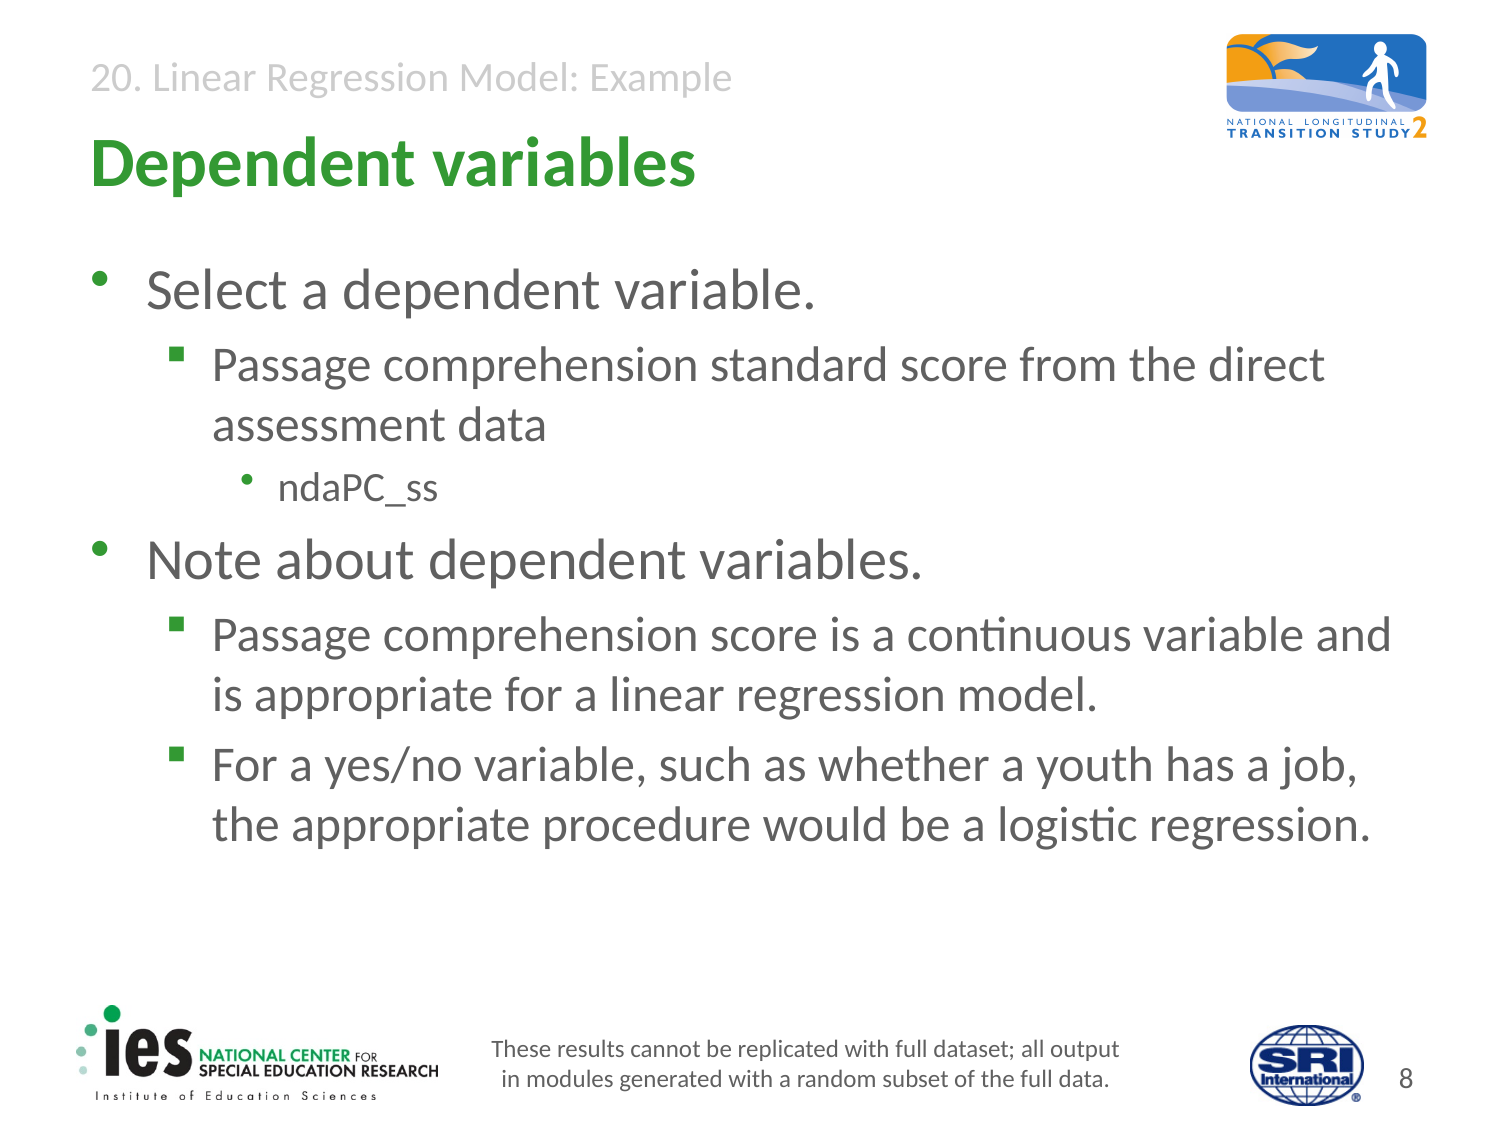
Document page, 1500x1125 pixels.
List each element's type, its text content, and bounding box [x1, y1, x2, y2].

list Select a dependent variable. Passage comprehension standard score from the direct assessment data ndaPC_ss Note about dependent variables. Passage comprehension score is a continuous variable and is appropriate for a linear regression model. For a yes/no variable, such as whether a youth has a job, the appropriate procedure would be a logistic regression. [74, 243, 1426, 987]
slide_number 7 [1324, 1051, 1429, 1125]
footer These results cannot be replicated with full dataset; all output in modules generated with a random subset of the full data. [299, 1024, 1313, 1104]
picture [76, 1005, 438, 1100]
title Dependent variables [74, 90, 1426, 226]
picture [1250, 1025, 1364, 1106]
